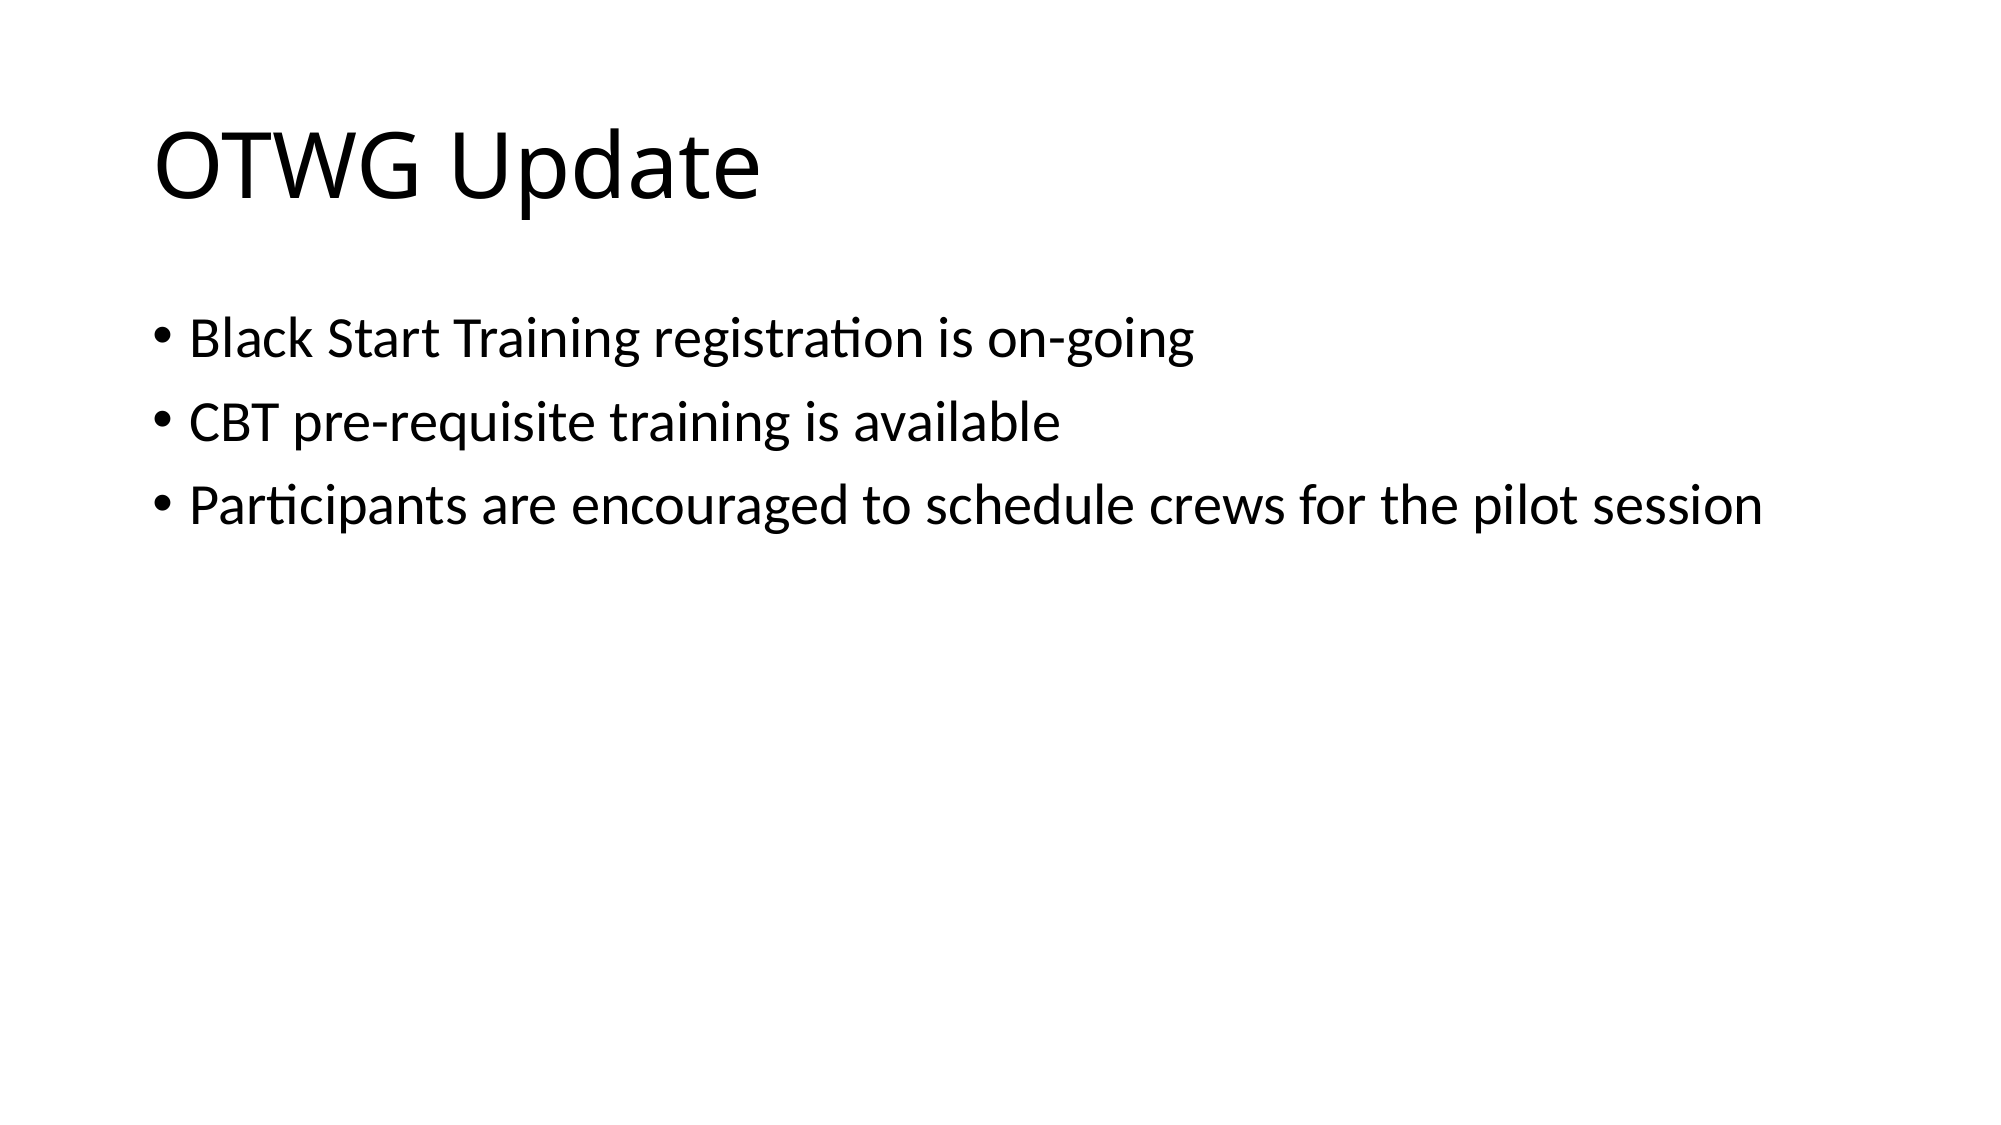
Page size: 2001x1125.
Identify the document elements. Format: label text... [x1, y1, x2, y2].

list Black Start Training registration is on-going CBT pre-requisite training is available Participants are encouraged to schedule crews for the pilot session [137, 299, 1863, 1014]
title OTWG Update [137, 59, 1863, 278]
